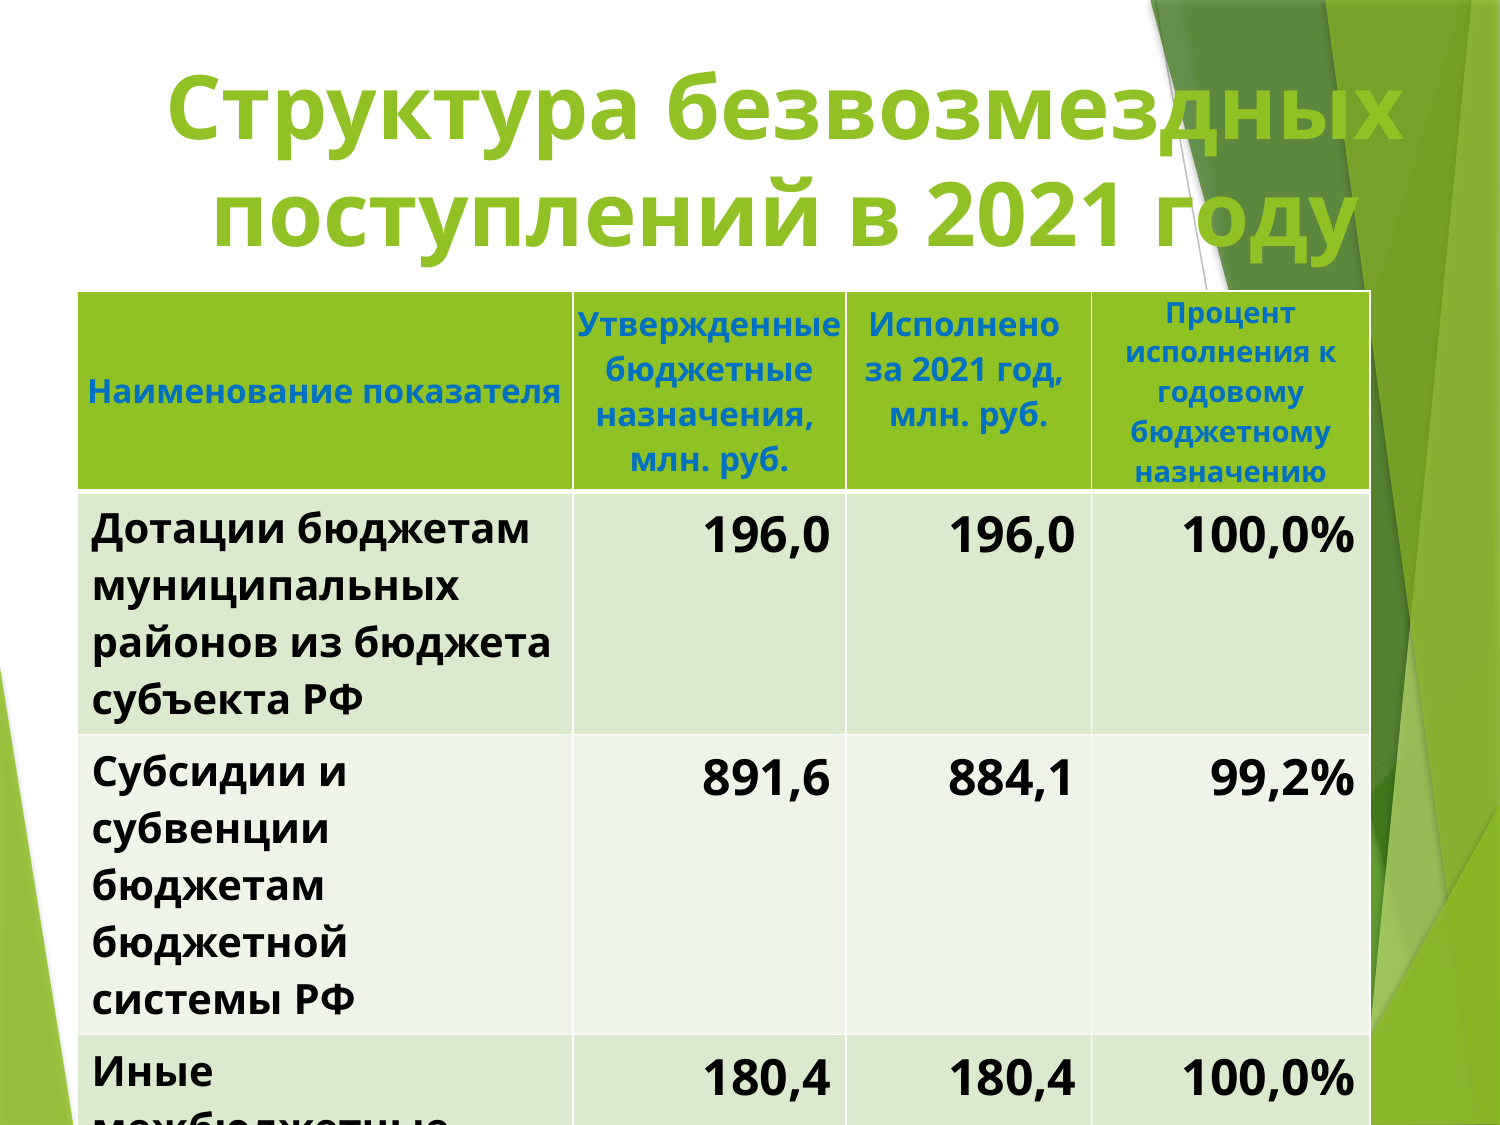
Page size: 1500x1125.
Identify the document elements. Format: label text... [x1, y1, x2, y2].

table_cell 99,2% [1092, 735, 1369, 1034]
table_cell Дотации бюджетам муниципальных районов из бюджета субъекта РФ [78, 494, 572, 734]
table_cell 884,1 [847, 735, 1091, 1034]
table_cell 100,0% [1092, 1035, 1369, 1125]
table_cell 196,0 [847, 494, 1091, 734]
table_cell Субсидии и субвенции бюджетам бюджетной системы РФ [78, 735, 572, 1034]
table_cell 180,4 [574, 1035, 845, 1125]
table_cell 100,0% [1092, 494, 1369, 734]
table_cell Иные межбюджетные трансферты [78, 1035, 572, 1125]
table_header Наименование показателя [78, 292, 572, 489]
table_header Утвержденные бюджетные назначения, млн. руб. [574, 292, 845, 489]
table_cell 891,6 [574, 735, 845, 1034]
table_header Процент исполнения к годовому бюджетному назначению [1092, 292, 1369, 489]
title Структура безвозмездных поступлений в 2021 году [147, 42, 1424, 279]
table_cell 180,4 [847, 1035, 1091, 1125]
table_header Исполнено за 2021 год, млн. руб. [847, 292, 1091, 489]
table_cell 196,0 [574, 494, 845, 734]
